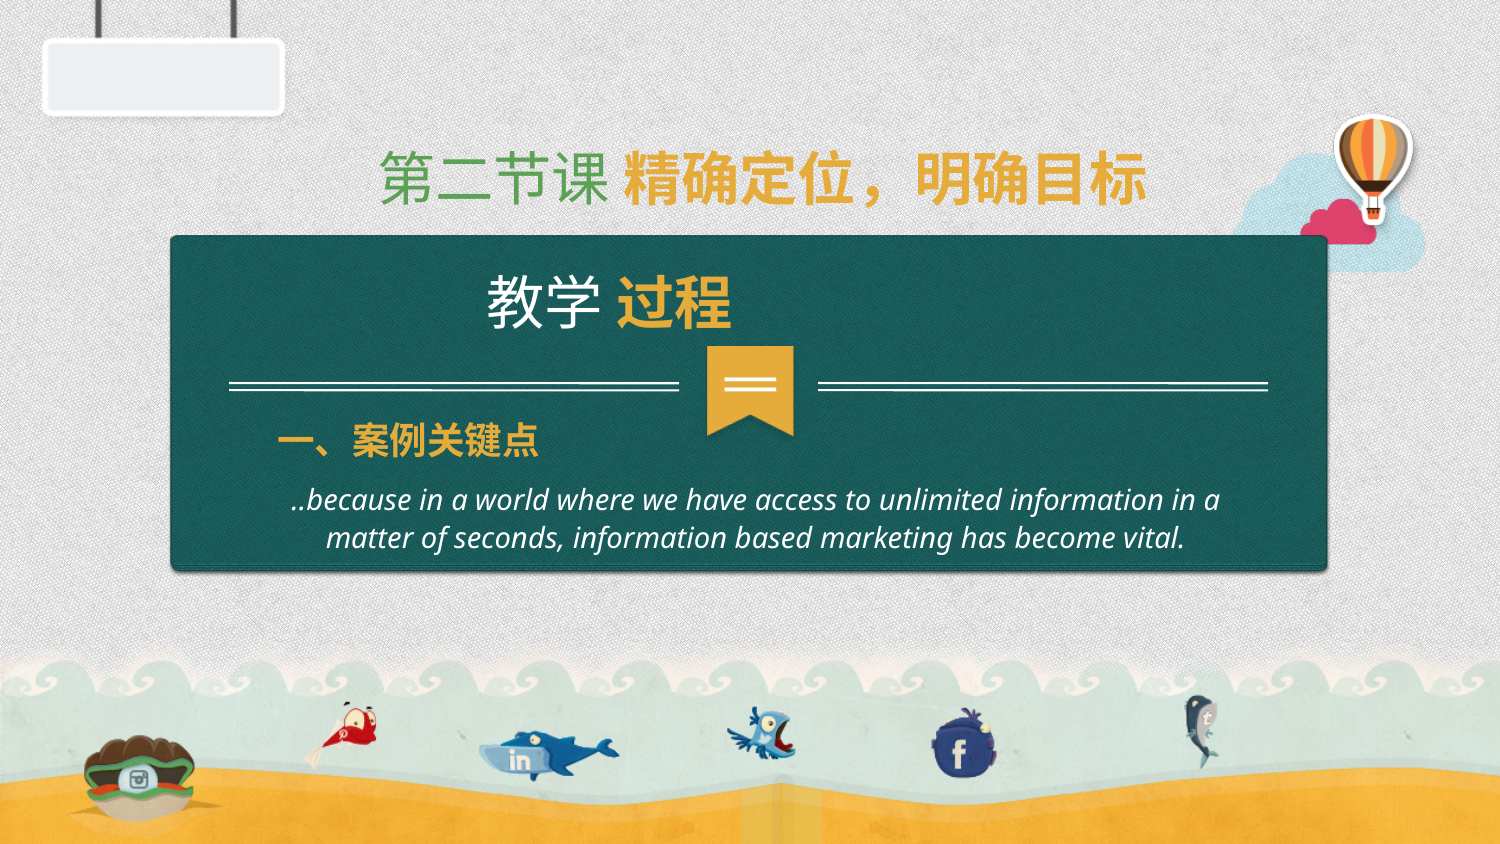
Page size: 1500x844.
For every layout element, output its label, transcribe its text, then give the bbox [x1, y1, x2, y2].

picture [0, 0, 1500, 844]
text_box 第二节课 精确定位，明确目标 [362, 134, 1224, 220]
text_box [228, 346, 1269, 448]
